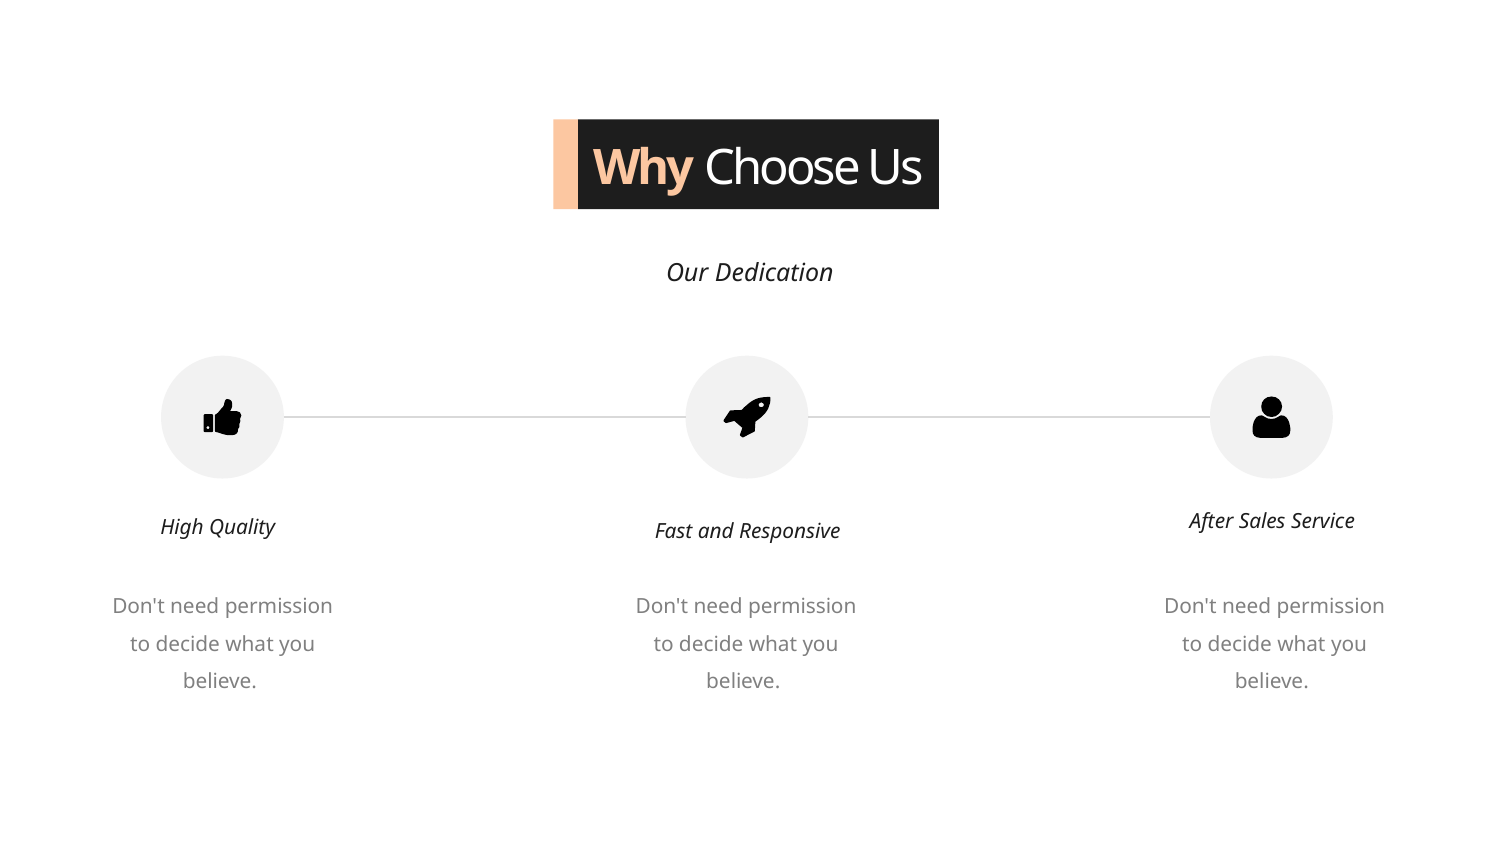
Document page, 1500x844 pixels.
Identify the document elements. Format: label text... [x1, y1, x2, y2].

text_box Our Dedication [551, 233, 949, 294]
text_box Don't need permission to decide what you believe. [618, 573, 874, 701]
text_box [203, 398, 242, 436]
text_box [723, 396, 771, 438]
text_box [1207, 353, 1335, 481]
text_box Don't need permission to decide what you believe. [94, 573, 351, 701]
text_box [683, 353, 811, 481]
text_box High Quality [132, 494, 303, 547]
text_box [1252, 396, 1291, 438]
text_box Don't need permission to decide what you believe. [1146, 573, 1403, 701]
text_box [551, 117, 580, 211]
text_box After Sales Service [1166, 487, 1378, 541]
text_box [158, 353, 286, 481]
text_box Fast and Responsive [639, 497, 856, 550]
text_box Why Choose Us [580, 119, 939, 210]
